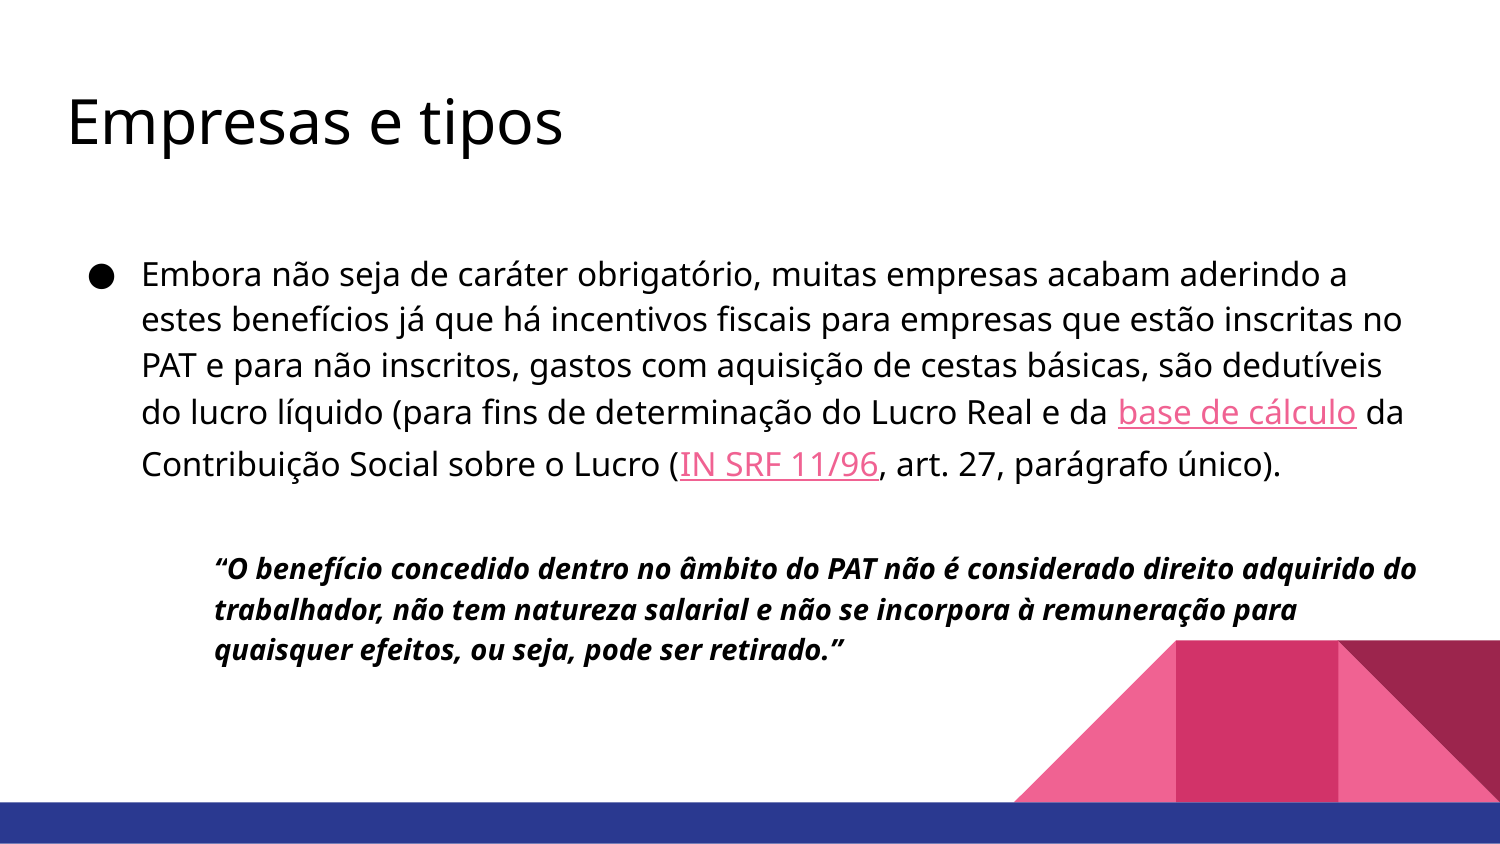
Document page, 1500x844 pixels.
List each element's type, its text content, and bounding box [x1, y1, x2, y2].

list Embora não seja de caráter obrigatório, muitas empresas acabam aderindo a estes benefícios já que há incentivos fiscais para empresas que estão inscritas no PAT e para não inscritos, gastos com aquisição de cestas básicas, são dedutíveis do lucro líquido (para fins de de­terminação do Lucro Real e da base de cálculo da Contribuição Social sobre o Lucro (IN SRF 11/96, art. 27, parágrafo único). “O benefício concedido dentro no âmbito do PAT não é considerado direito adquirido do trabalhador, não tem natureza salarial e não se incorpora à remuneração para quaisquer efeitos, ou seja, pode ser retirado.” [51, 201, 1449, 750]
title Empresas e tipos [51, 67, 1449, 167]
